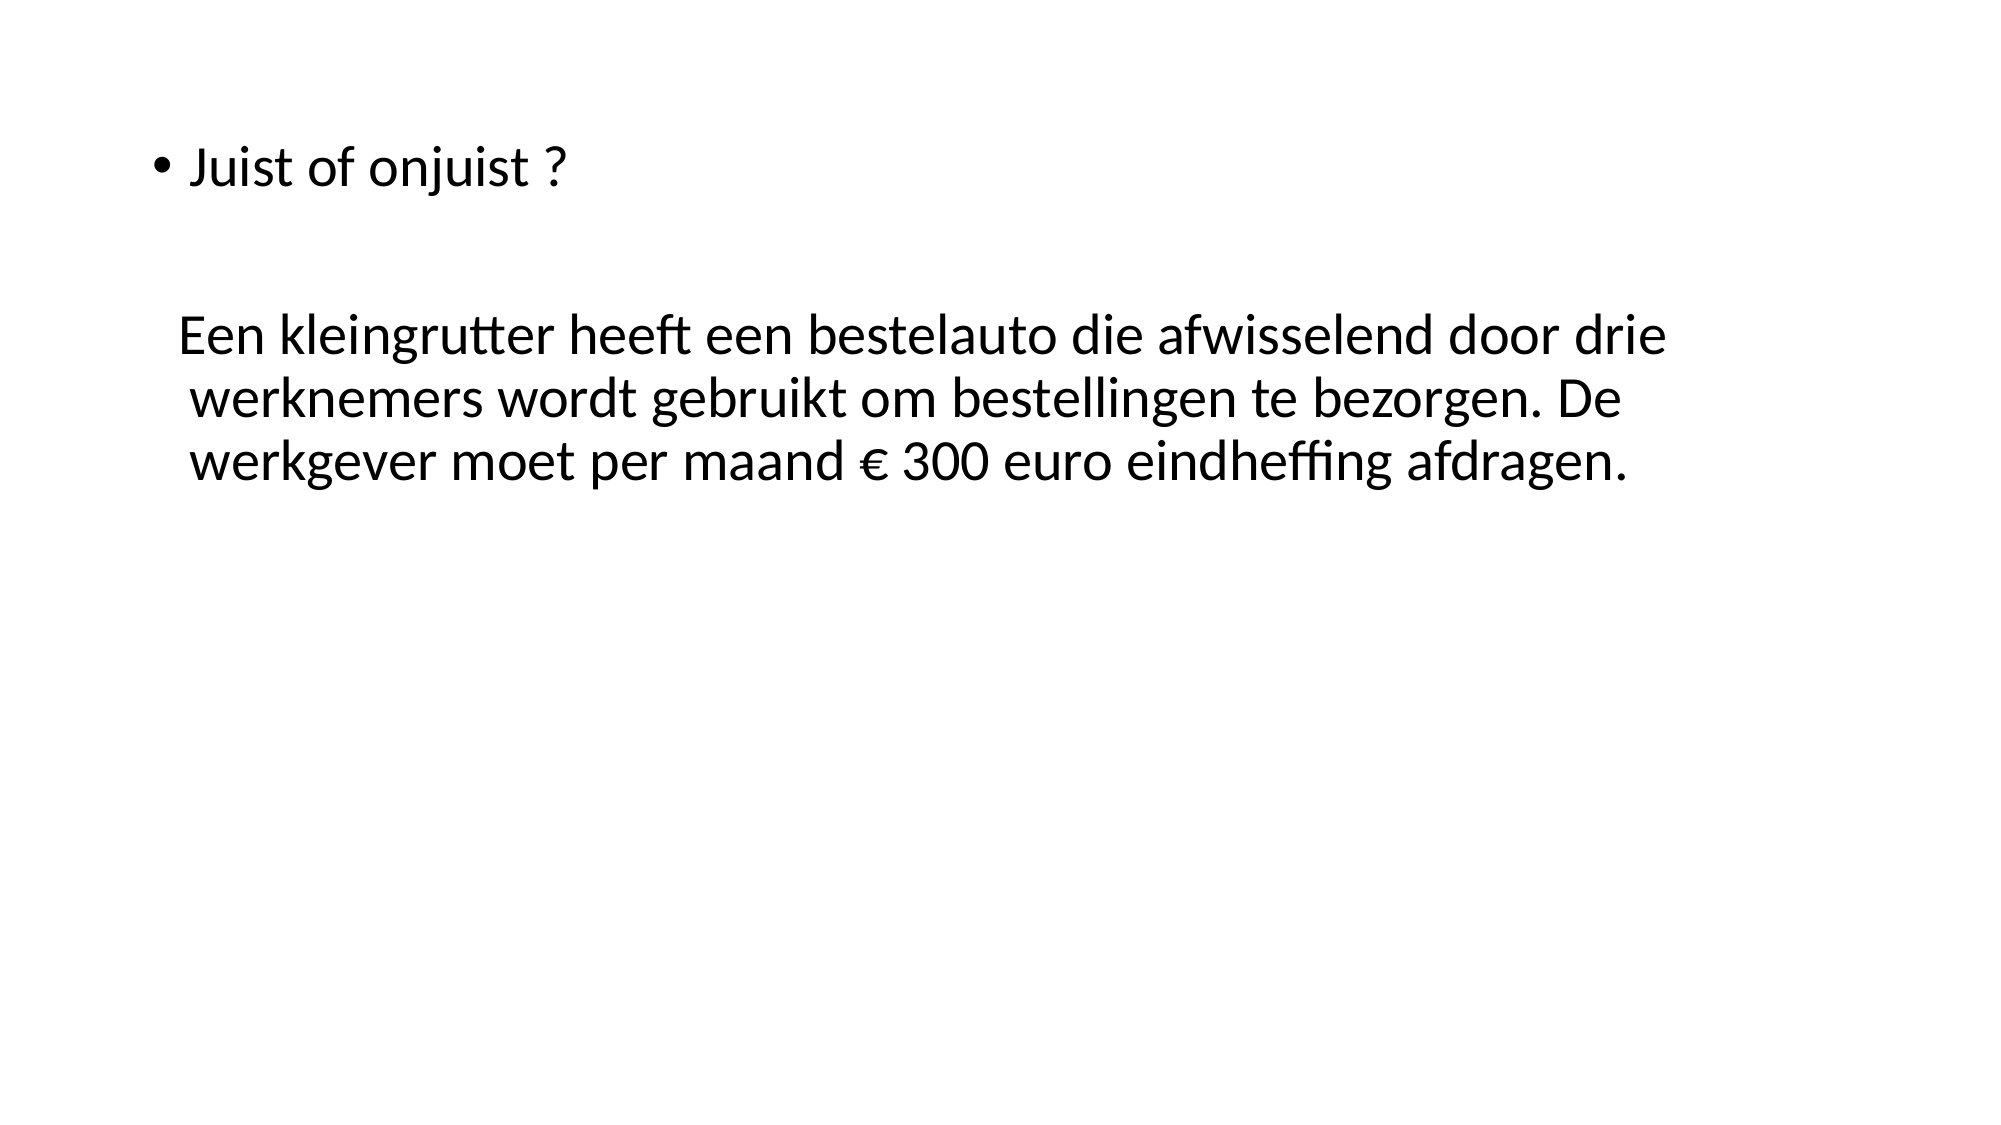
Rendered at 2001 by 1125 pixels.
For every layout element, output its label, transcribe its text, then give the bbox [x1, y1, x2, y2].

list Juist of onjuist ? Een kleingrutter heeft een bestelauto die afwisselend door drie werknemers wordt gebruikt om bestellingen te bezorgen. De werkgever moet per maand € 300 euro eindheffing afdragen. [137, 128, 1863, 843]
